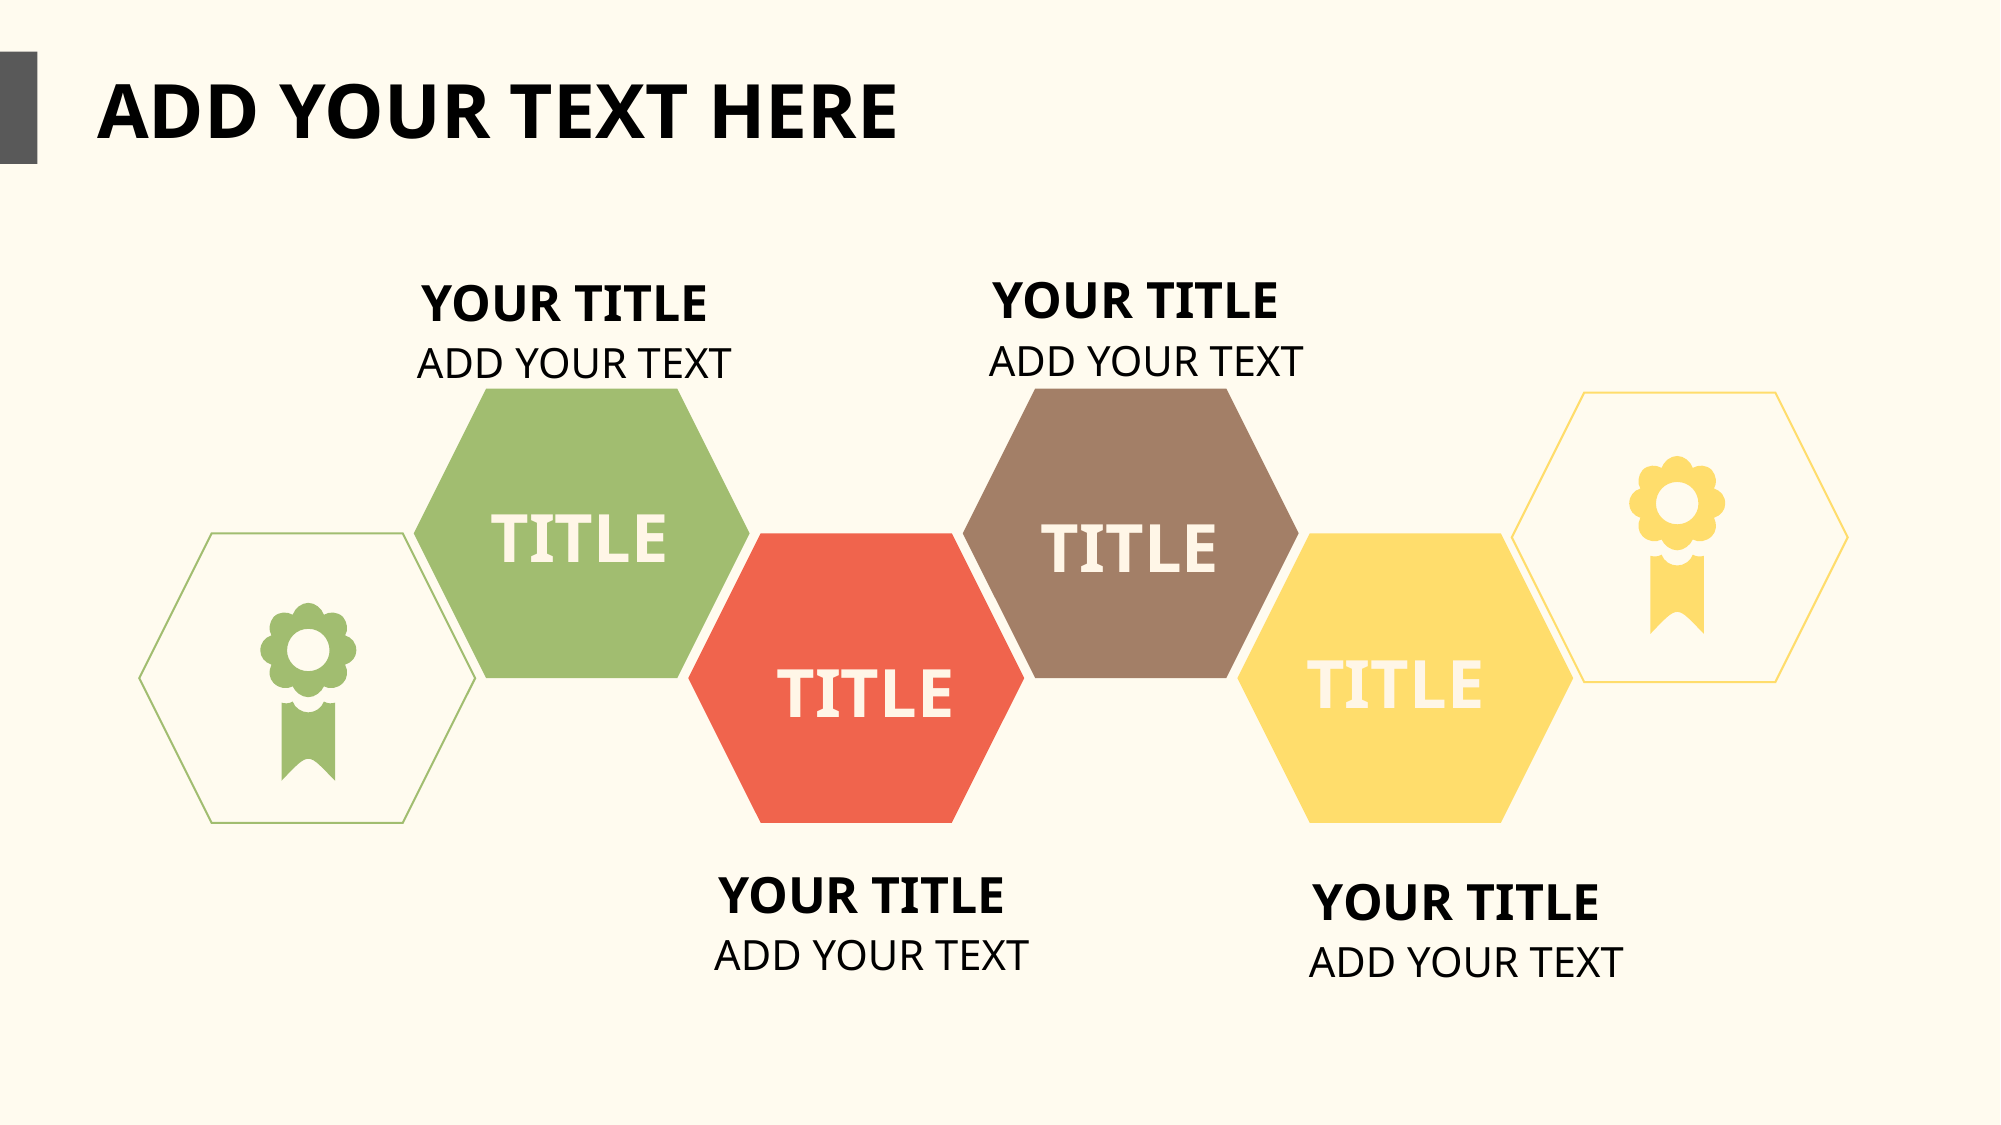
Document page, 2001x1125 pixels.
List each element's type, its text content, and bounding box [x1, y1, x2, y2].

text_box [281, 701, 336, 781]
text_box [1629, 455, 1726, 551]
text_box [1650, 554, 1704, 634]
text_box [1282, 862, 1662, 994]
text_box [413, 388, 1574, 823]
text_box [138, 532, 413, 824]
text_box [688, 855, 1067, 988]
text_box ADD YOUR TEXT HERE [82, 55, 915, 161]
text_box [962, 261, 1341, 393]
text_box [1574, 391, 1849, 684]
text_box [260, 602, 357, 698]
text_box [0, 51, 38, 165]
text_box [390, 264, 770, 396]
